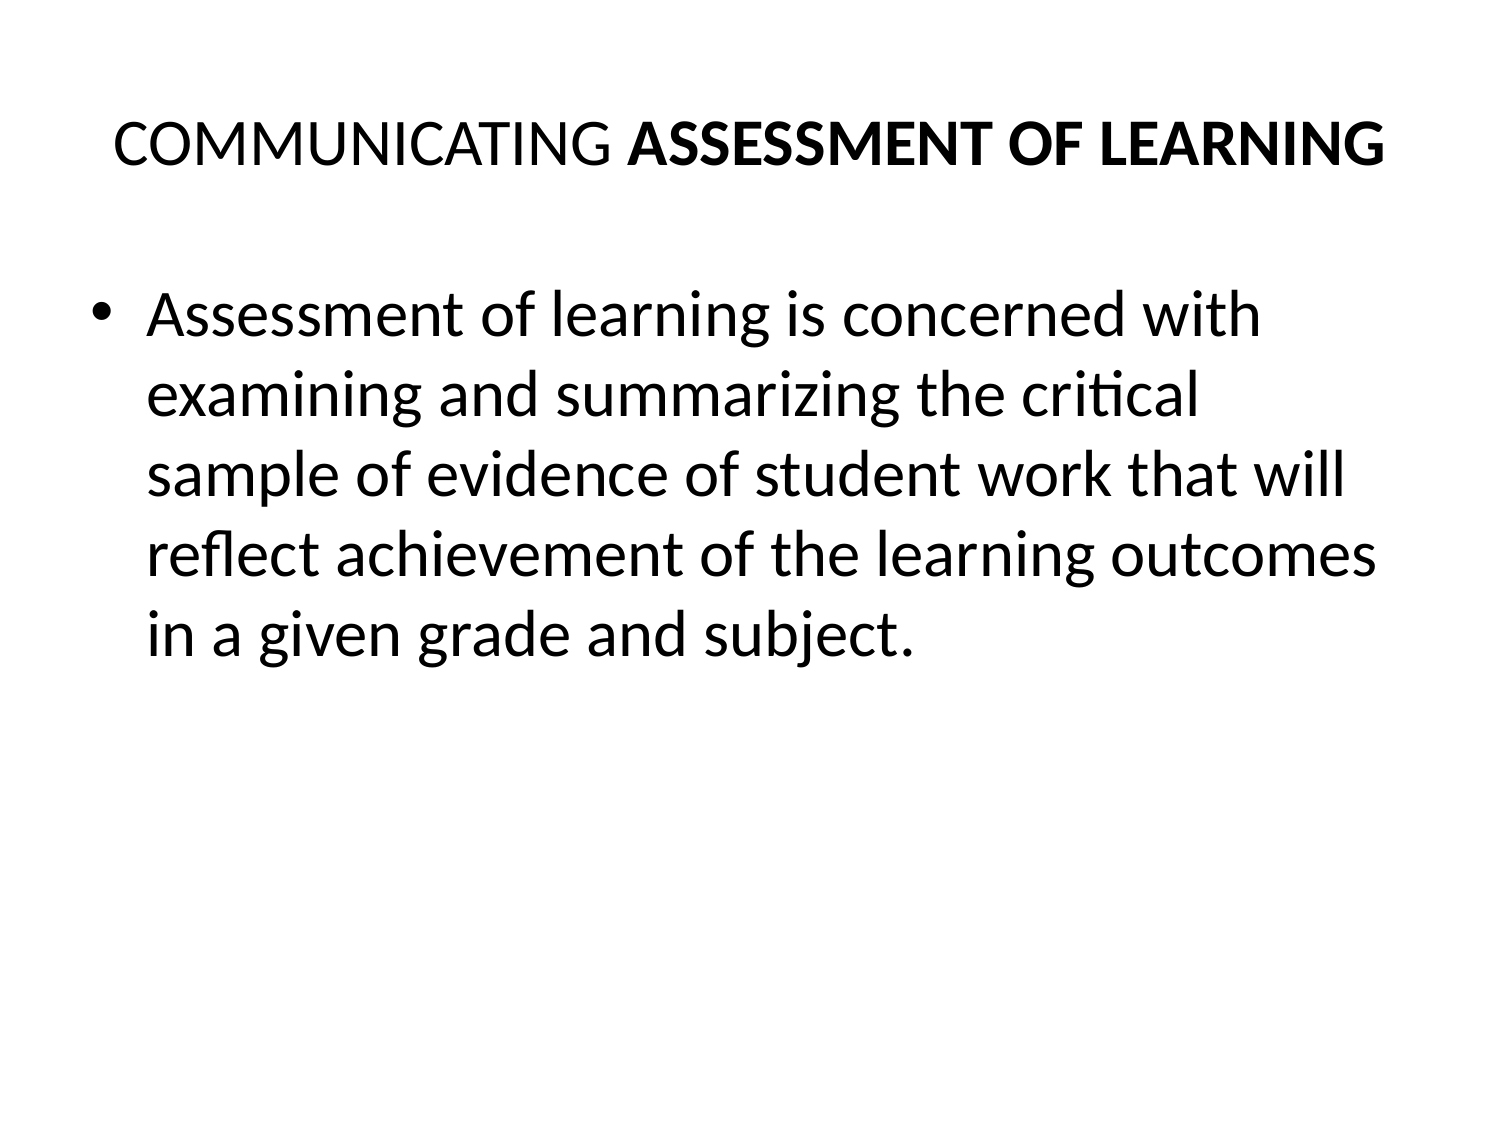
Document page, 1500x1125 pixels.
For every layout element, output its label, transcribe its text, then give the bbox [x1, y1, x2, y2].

title COMMUNICATING ASSESSMENT OF LEARNING [75, 45, 1425, 233]
list Assessment of learning is concerned with examining and summarizing the critical sample of evidence of student work that will reflect achievement of the learning outcomes in a given grade and subject. [75, 262, 1425, 1005]
